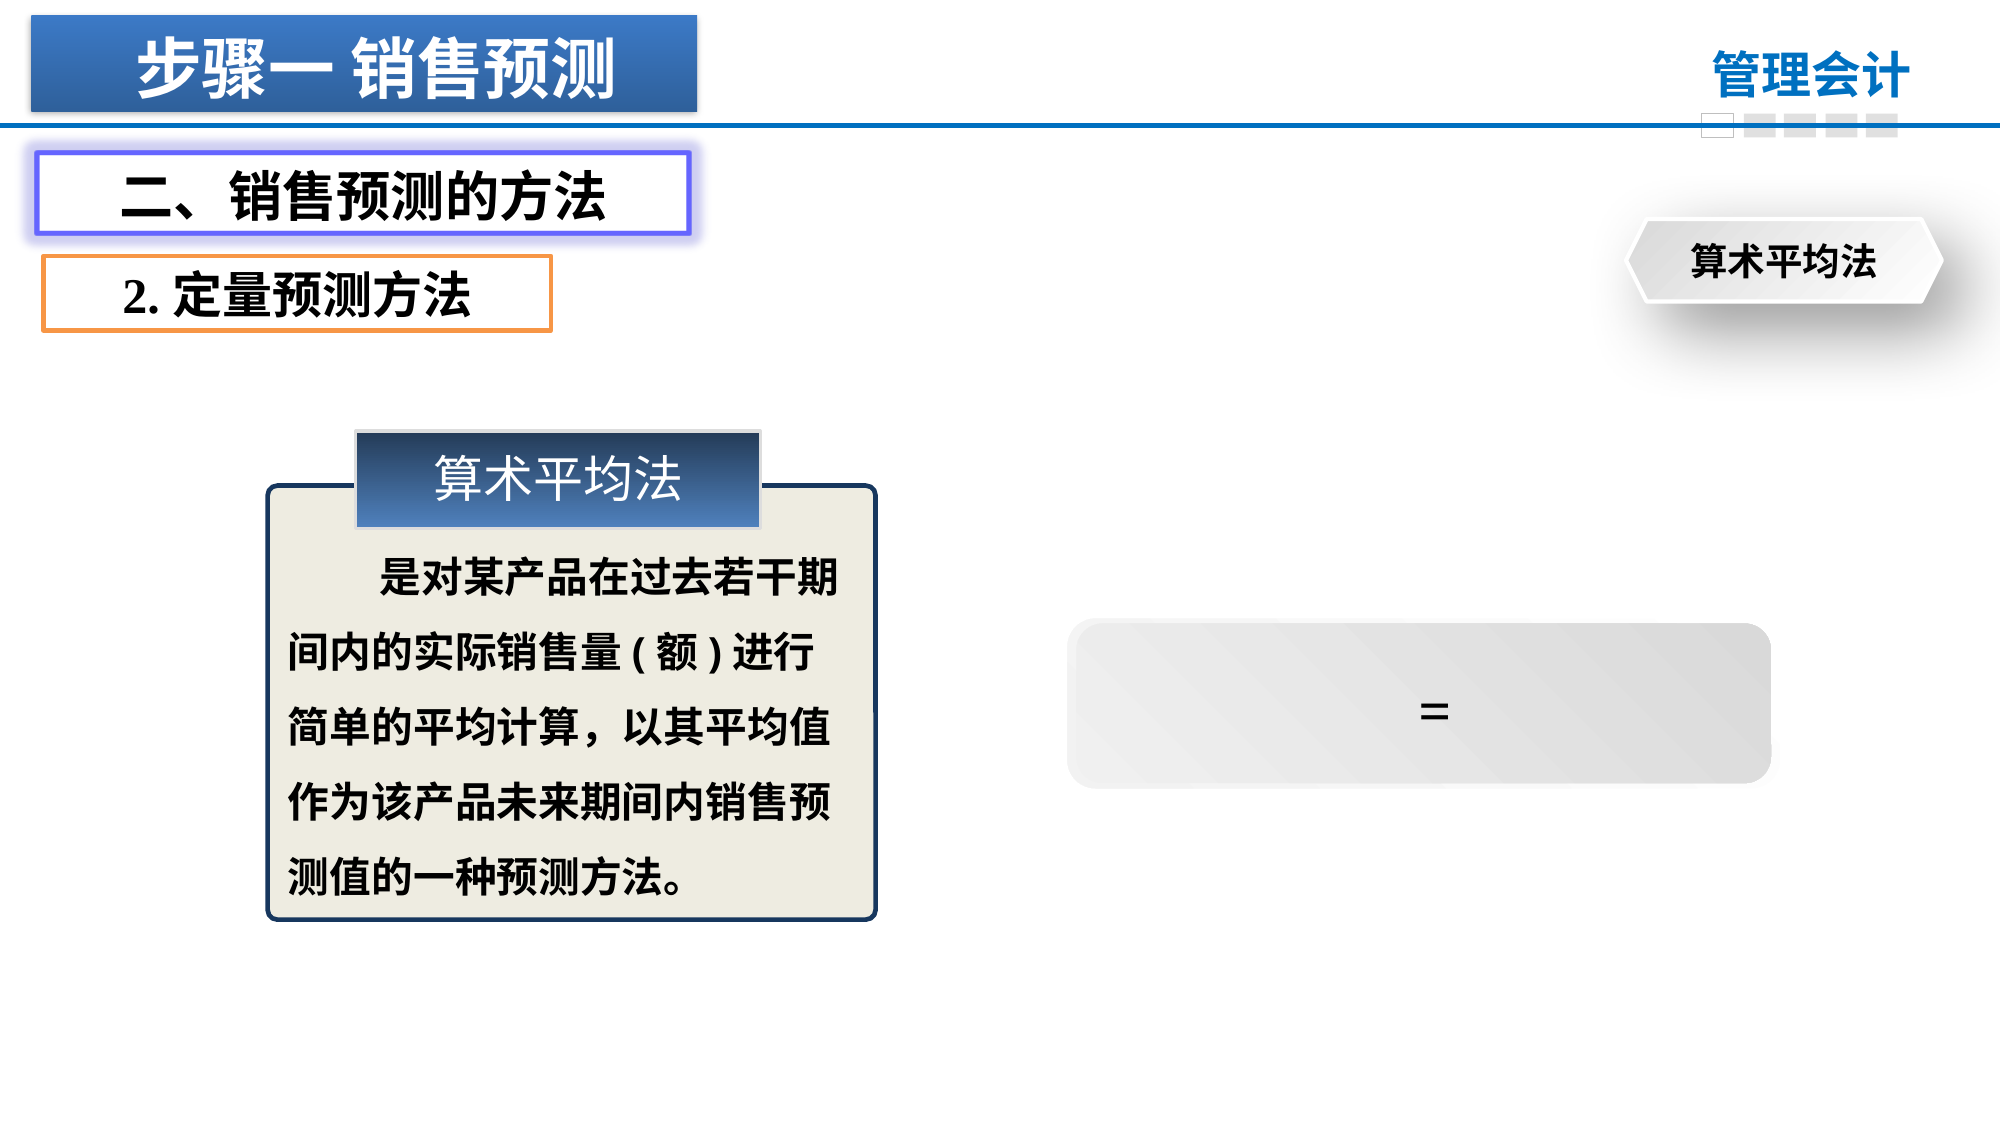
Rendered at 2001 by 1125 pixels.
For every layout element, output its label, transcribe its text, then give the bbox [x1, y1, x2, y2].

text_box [31, 14, 698, 117]
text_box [1067, 614, 1781, 792]
text_box 算术平均法 [1624, 216, 1944, 304]
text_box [267, 430, 876, 920]
text_box 2.定量预测方法 [41, 269, 553, 333]
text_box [7, 125, 719, 261]
